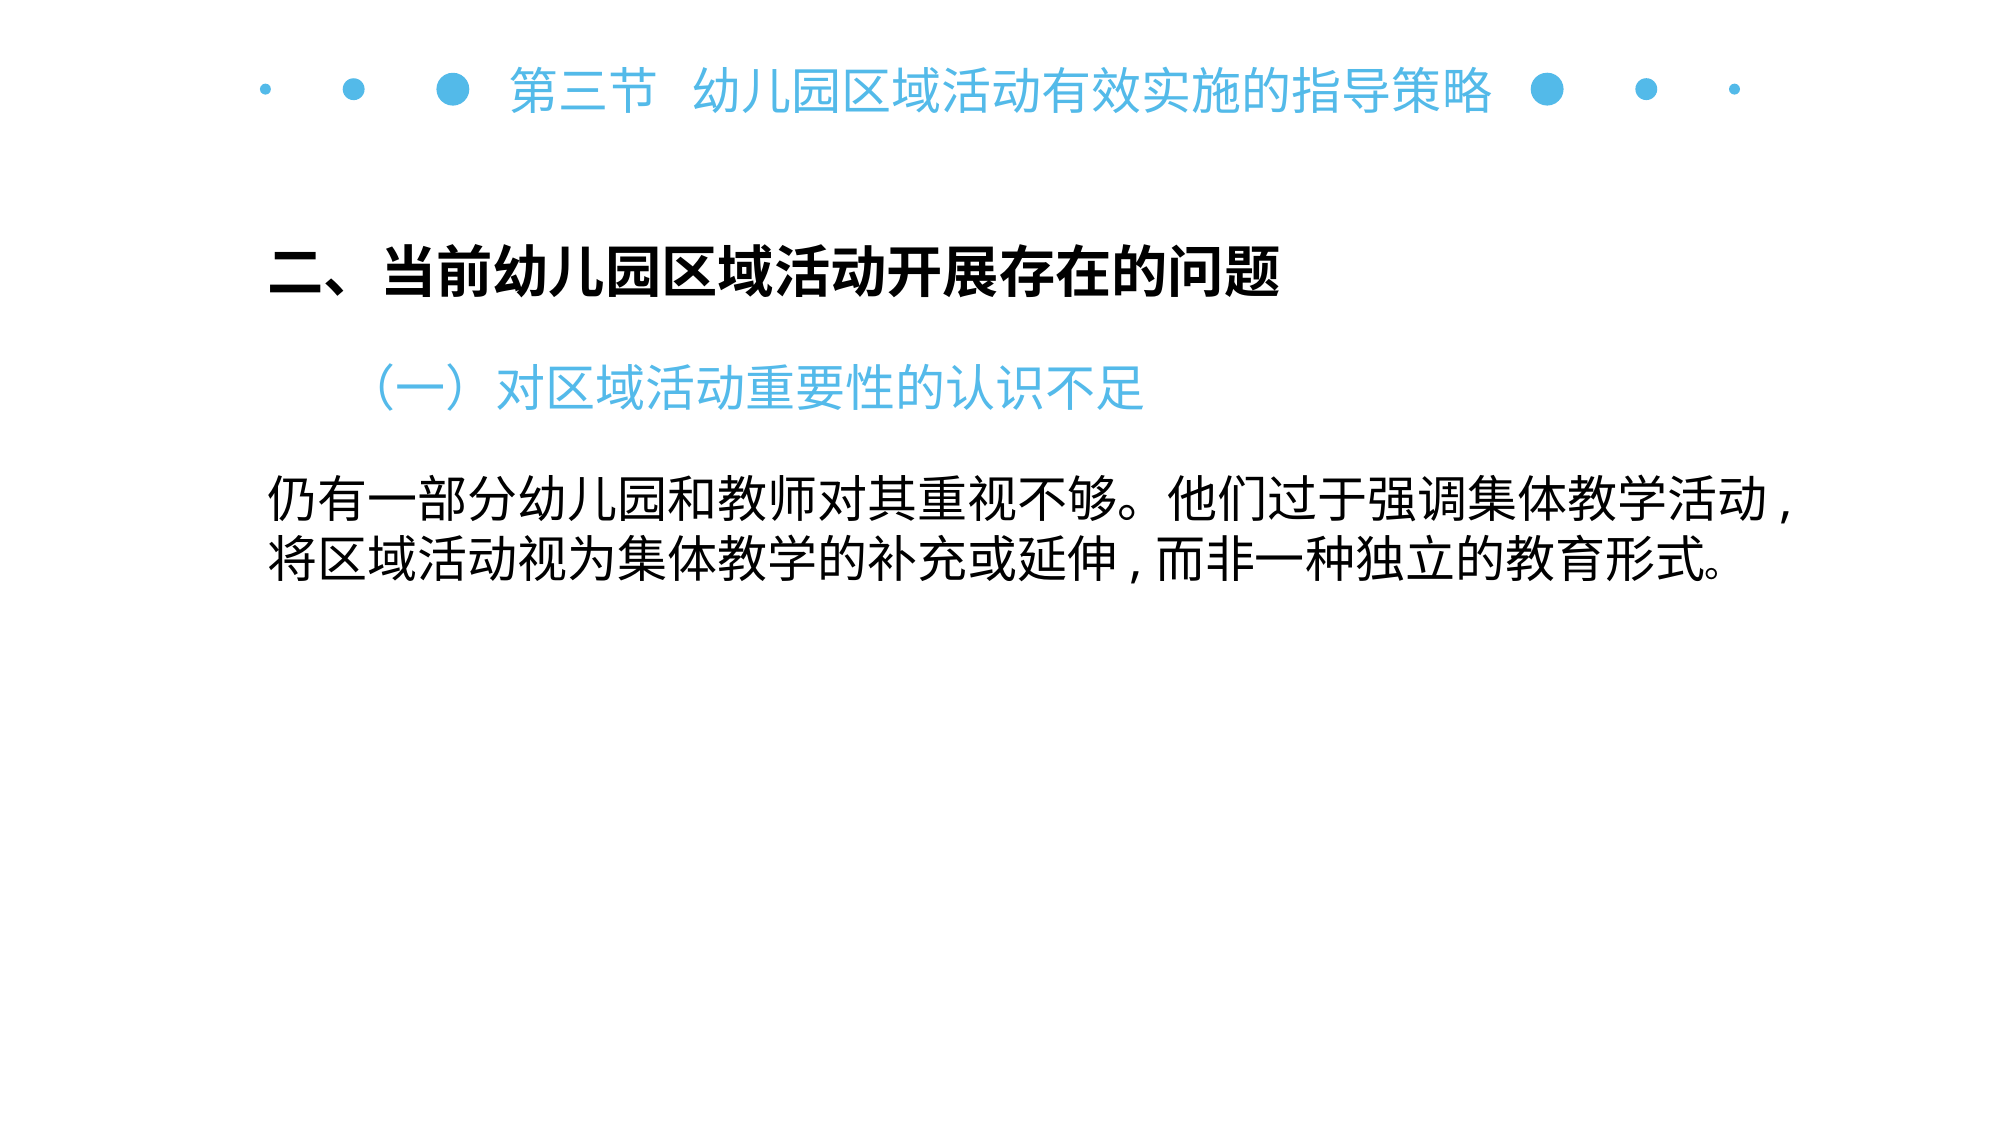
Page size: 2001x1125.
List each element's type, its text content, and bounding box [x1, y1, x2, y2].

text_box [342, 78, 365, 101]
text_box [259, 83, 271, 95]
text_box [1635, 78, 1658, 101]
text_box 二、当前幼儿园区域活动开展存在的问题 [260, 229, 1288, 312]
text_box [1729, 83, 1741, 95]
text_box [436, 72, 470, 106]
text_box [1530, 72, 1564, 106]
text_box （一）对区域活动重要性的认识不足 [338, 349, 1154, 424]
text_box 第三节 幼儿园区域活动有效实施的指导策略 [500, 51, 1500, 127]
text_box 仍有一部分幼儿园和教师对其重视不够。他们过于强调集体教学活动,将区域活动视为集体教学的补充或延伸,而非一种独立的教育形式。 [260, 459, 1807, 595]
